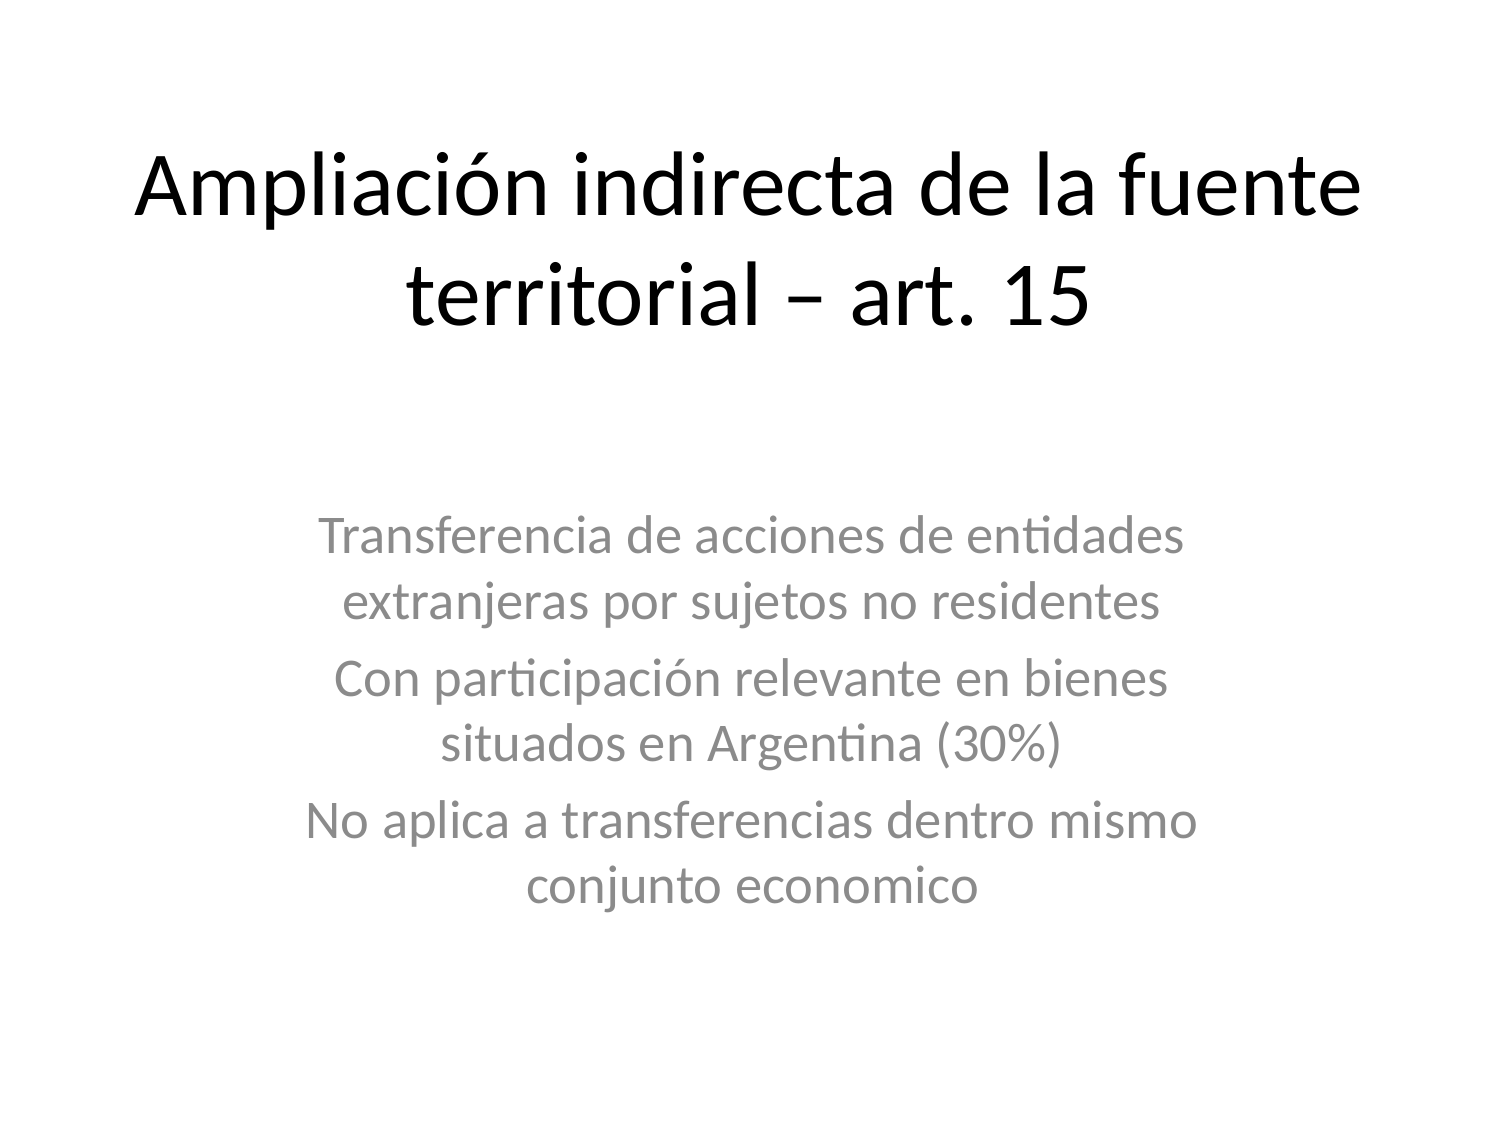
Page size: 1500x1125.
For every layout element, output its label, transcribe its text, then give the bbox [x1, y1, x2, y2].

subtitle Transferencia de acciones de entidades extranjeras por sujetos no residentes Con participación relevante en bienes situados en Argentina (30%) No aplica a transferencias dentro mismo conjunto economico [230, 491, 1275, 925]
title Ampliación indirecta de la fuente territorial – art. 15 [112, 113, 1388, 355]
